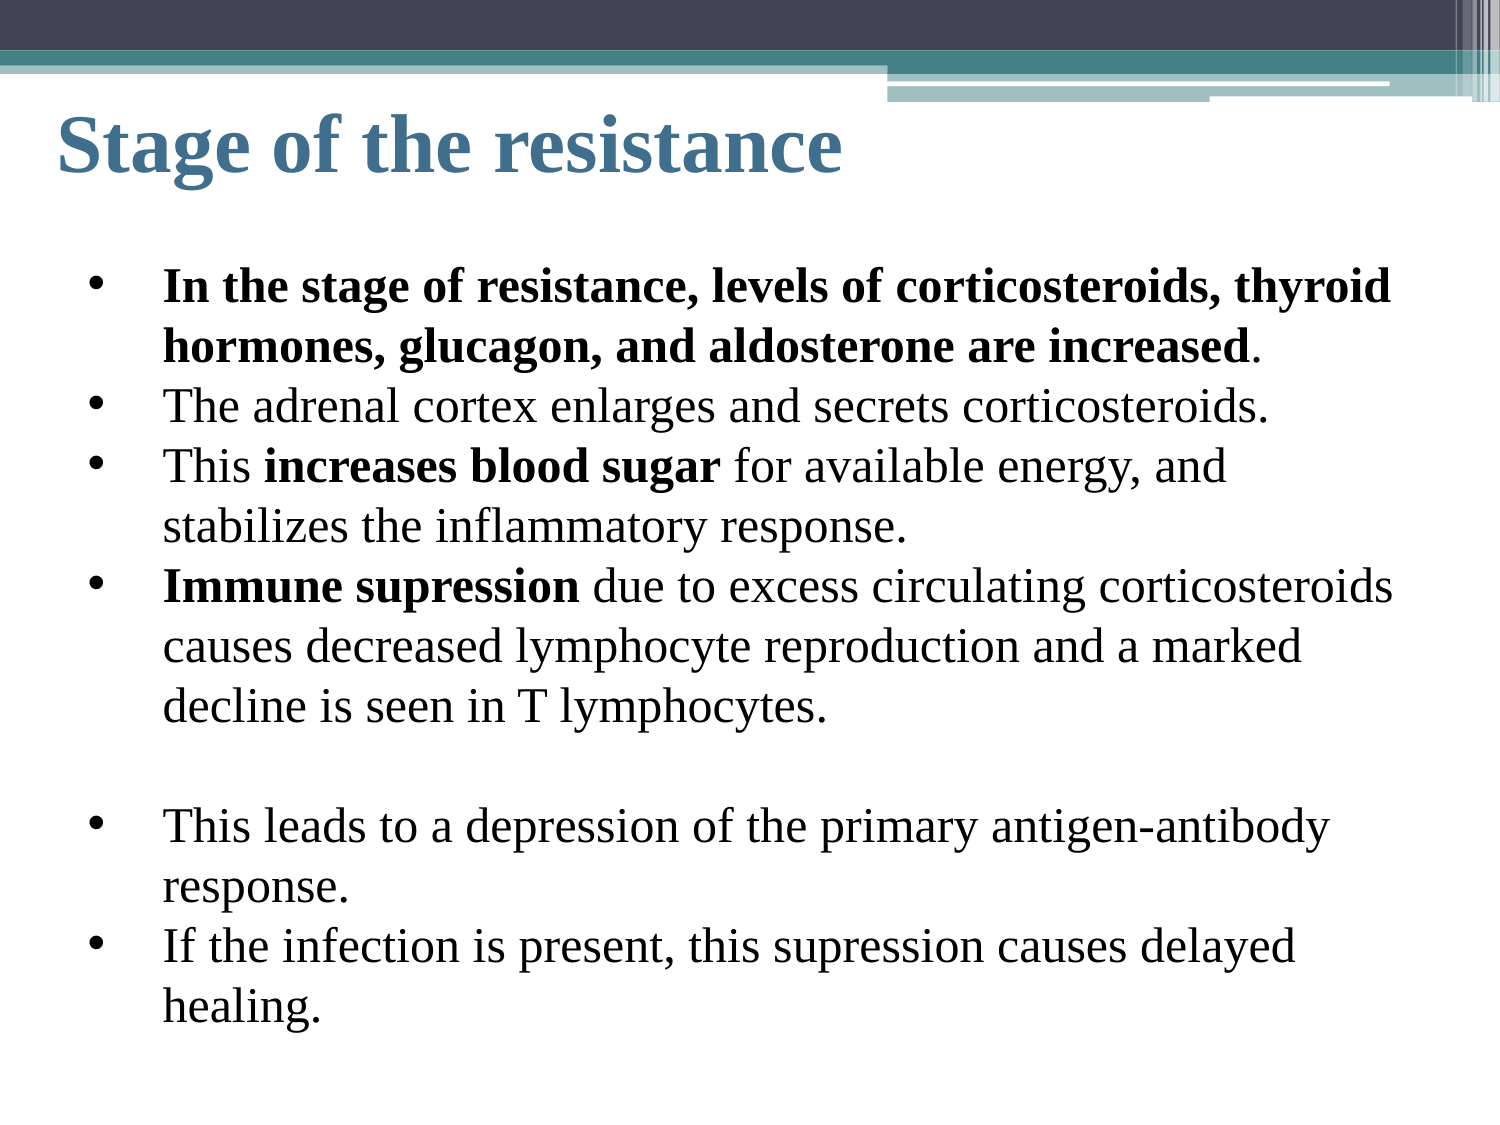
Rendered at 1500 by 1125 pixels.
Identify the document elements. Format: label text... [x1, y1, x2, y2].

list In the stage of resistance, levels of corticosteroids, thyroid hormones, glucagon, and aldosterone are increased. The adrenal cortex enlarges and secrets corticosteroids. This increases blood sugar for available energy, and stabilizes the inflammatory response. Immune supression due to excess circulating corticosteroids causes decreased lymphocyte reproduction and a marked decline is seen in T lymphocytes. This leads to a depression of the primary antigen-antibody response. If the infection is present, this supression causes delayed healing. [87, 252, 1400, 1040]
title Stage of the resistance [56, 88, 1444, 194]
